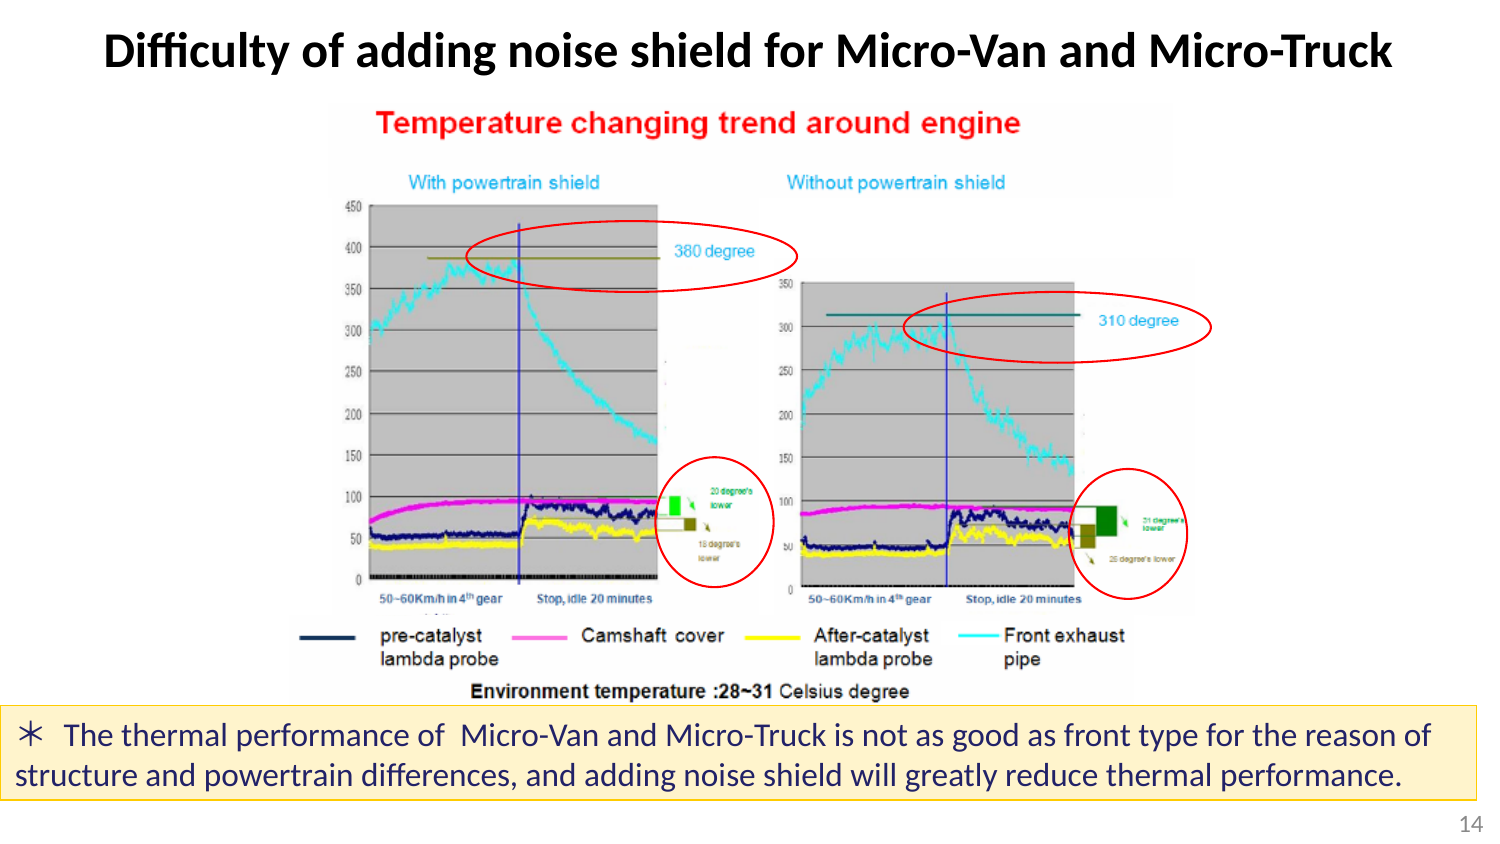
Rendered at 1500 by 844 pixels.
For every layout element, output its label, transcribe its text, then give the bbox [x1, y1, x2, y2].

text_box Difficulty of adding noise shield for Micro-Van and Micro-Truck [17, 17, 1480, 78]
text_box ＊ The thermal performance of Micro-Van and Micro-Truck is not as good as front type for the reason of structure and powertrain differences, and adding noise shield will greatly reduce thermal performance. [0, 705, 1477, 800]
text_box 14 [1442, 802, 1499, 843]
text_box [288, 79, 1209, 716]
